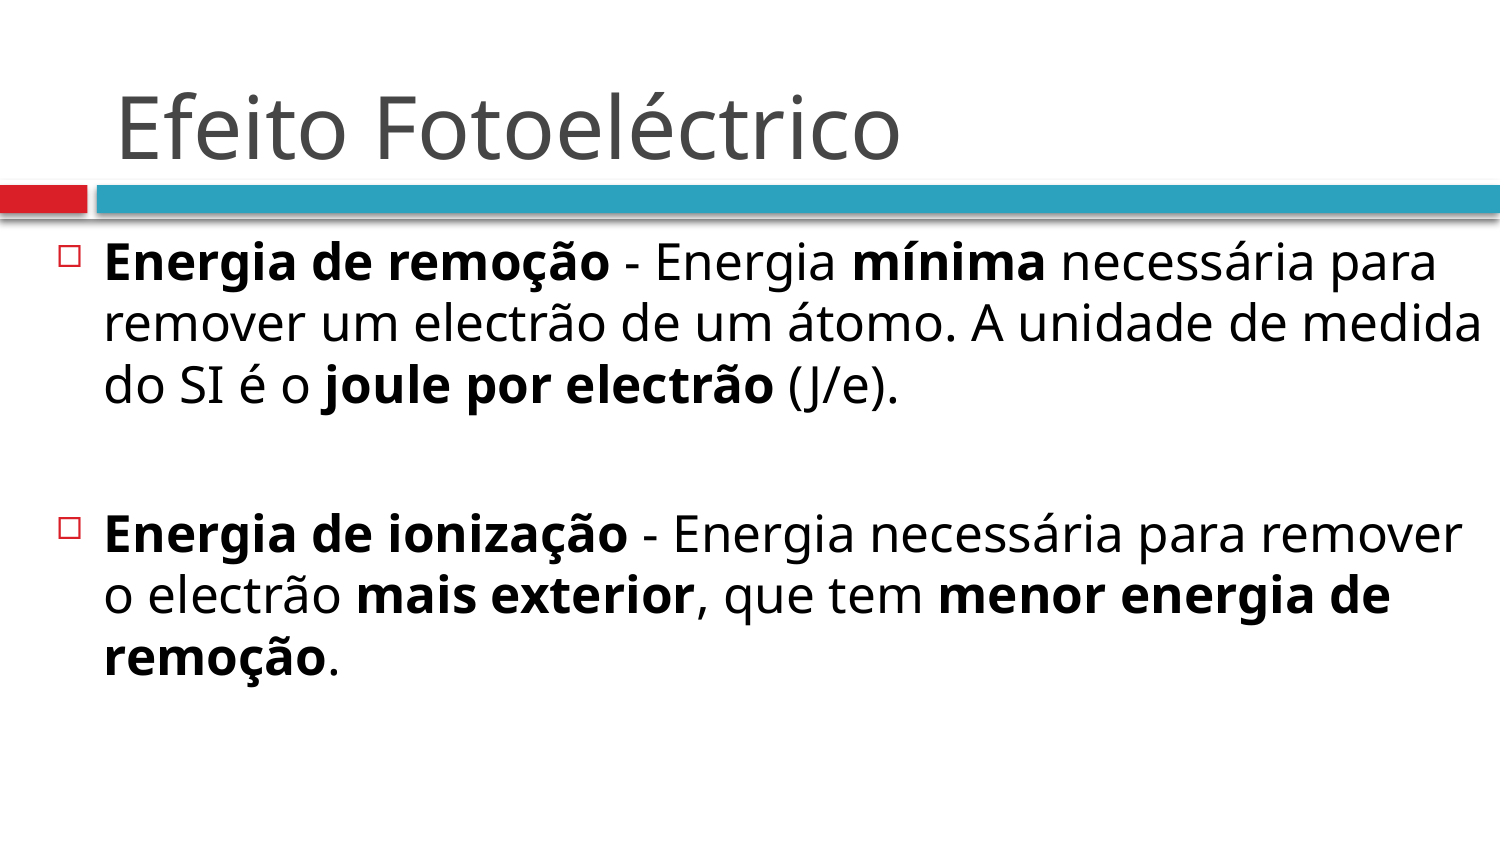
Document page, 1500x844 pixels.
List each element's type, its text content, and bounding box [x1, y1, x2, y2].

title Efeito Fotoeléctrico [99, 19, 1438, 185]
list Energia de remoção - Energia mínima necessária para remover um electrão de um átomo. A unidade de medida do SI é o joule por electrão (J/e). Energia de ionização - Energia necessária para remover o electrão mais exterior, que tem menor energia de remoção. [41, 221, 1500, 759]
